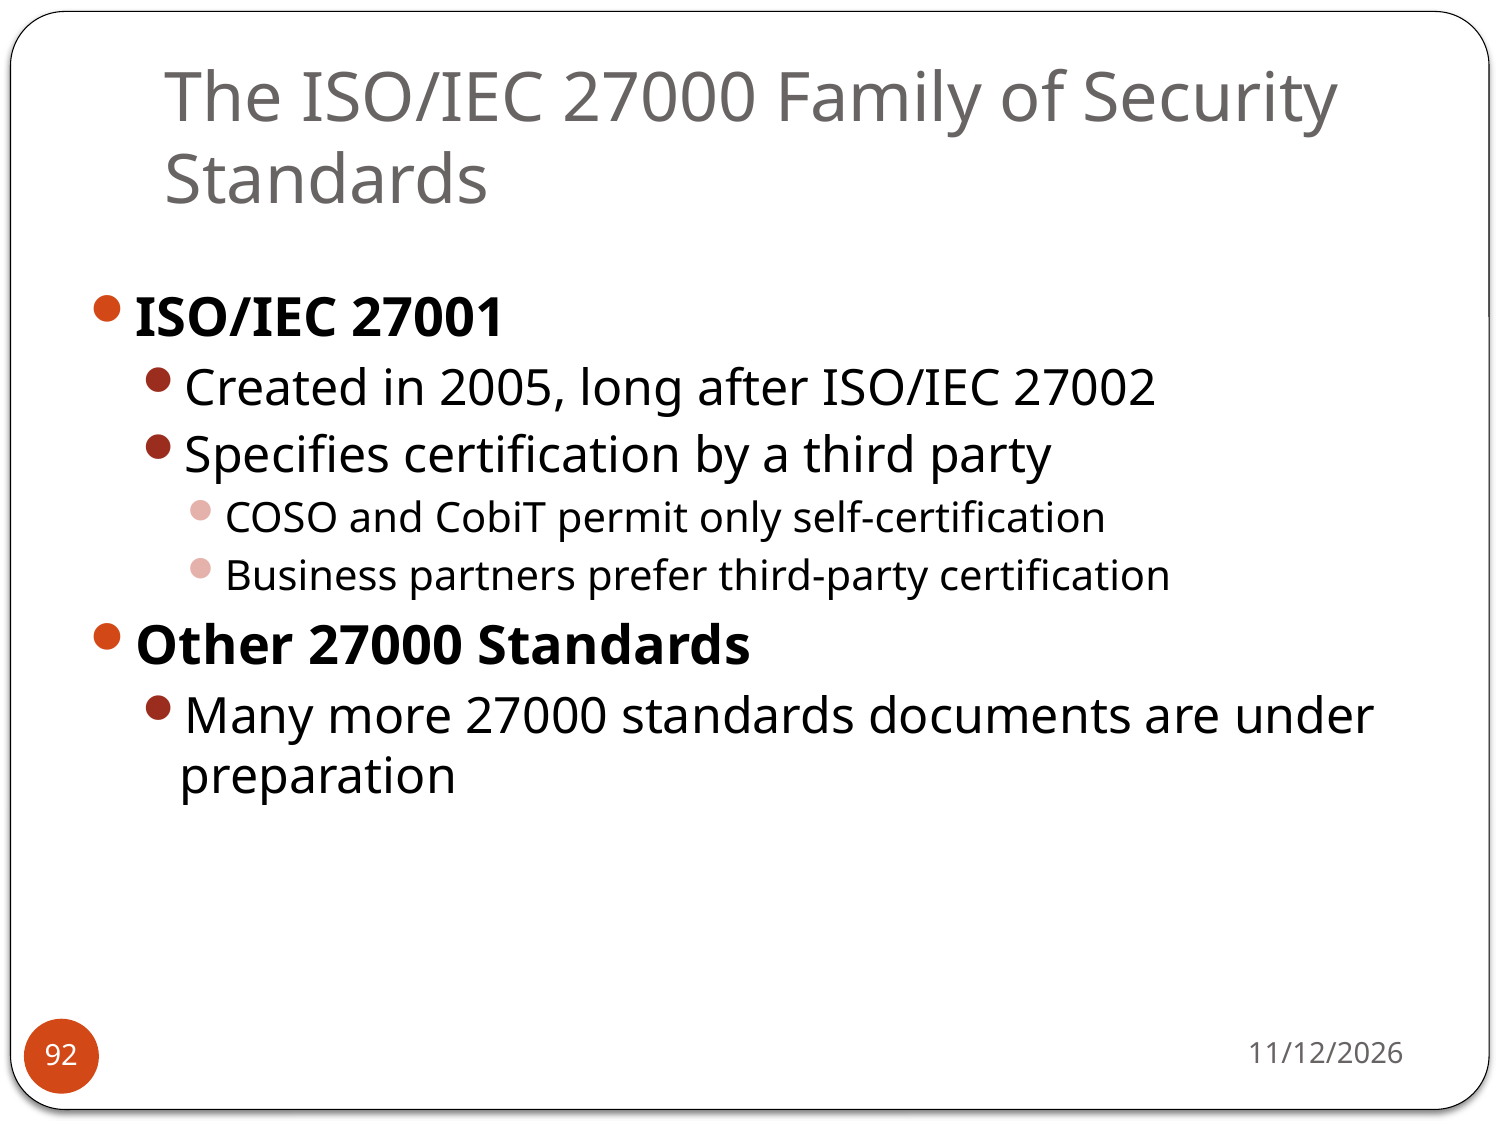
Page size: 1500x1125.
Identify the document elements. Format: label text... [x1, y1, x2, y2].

slide_number 92 [23, 1018, 99, 1094]
list ISO/IEC 27001 Created in 2005, long after ISO/IEC 27002 Specifies certification by a third party COSO and CobiT permit only self-certification Business partners prefer third-party certification Other 27000 Standards Many more 27000 standards documents are under preparation [75, 275, 1425, 986]
title The ISO/IEC 27000 Family of Security Standards [150, 45, 1425, 233]
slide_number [1012, 1015, 1419, 1094]
